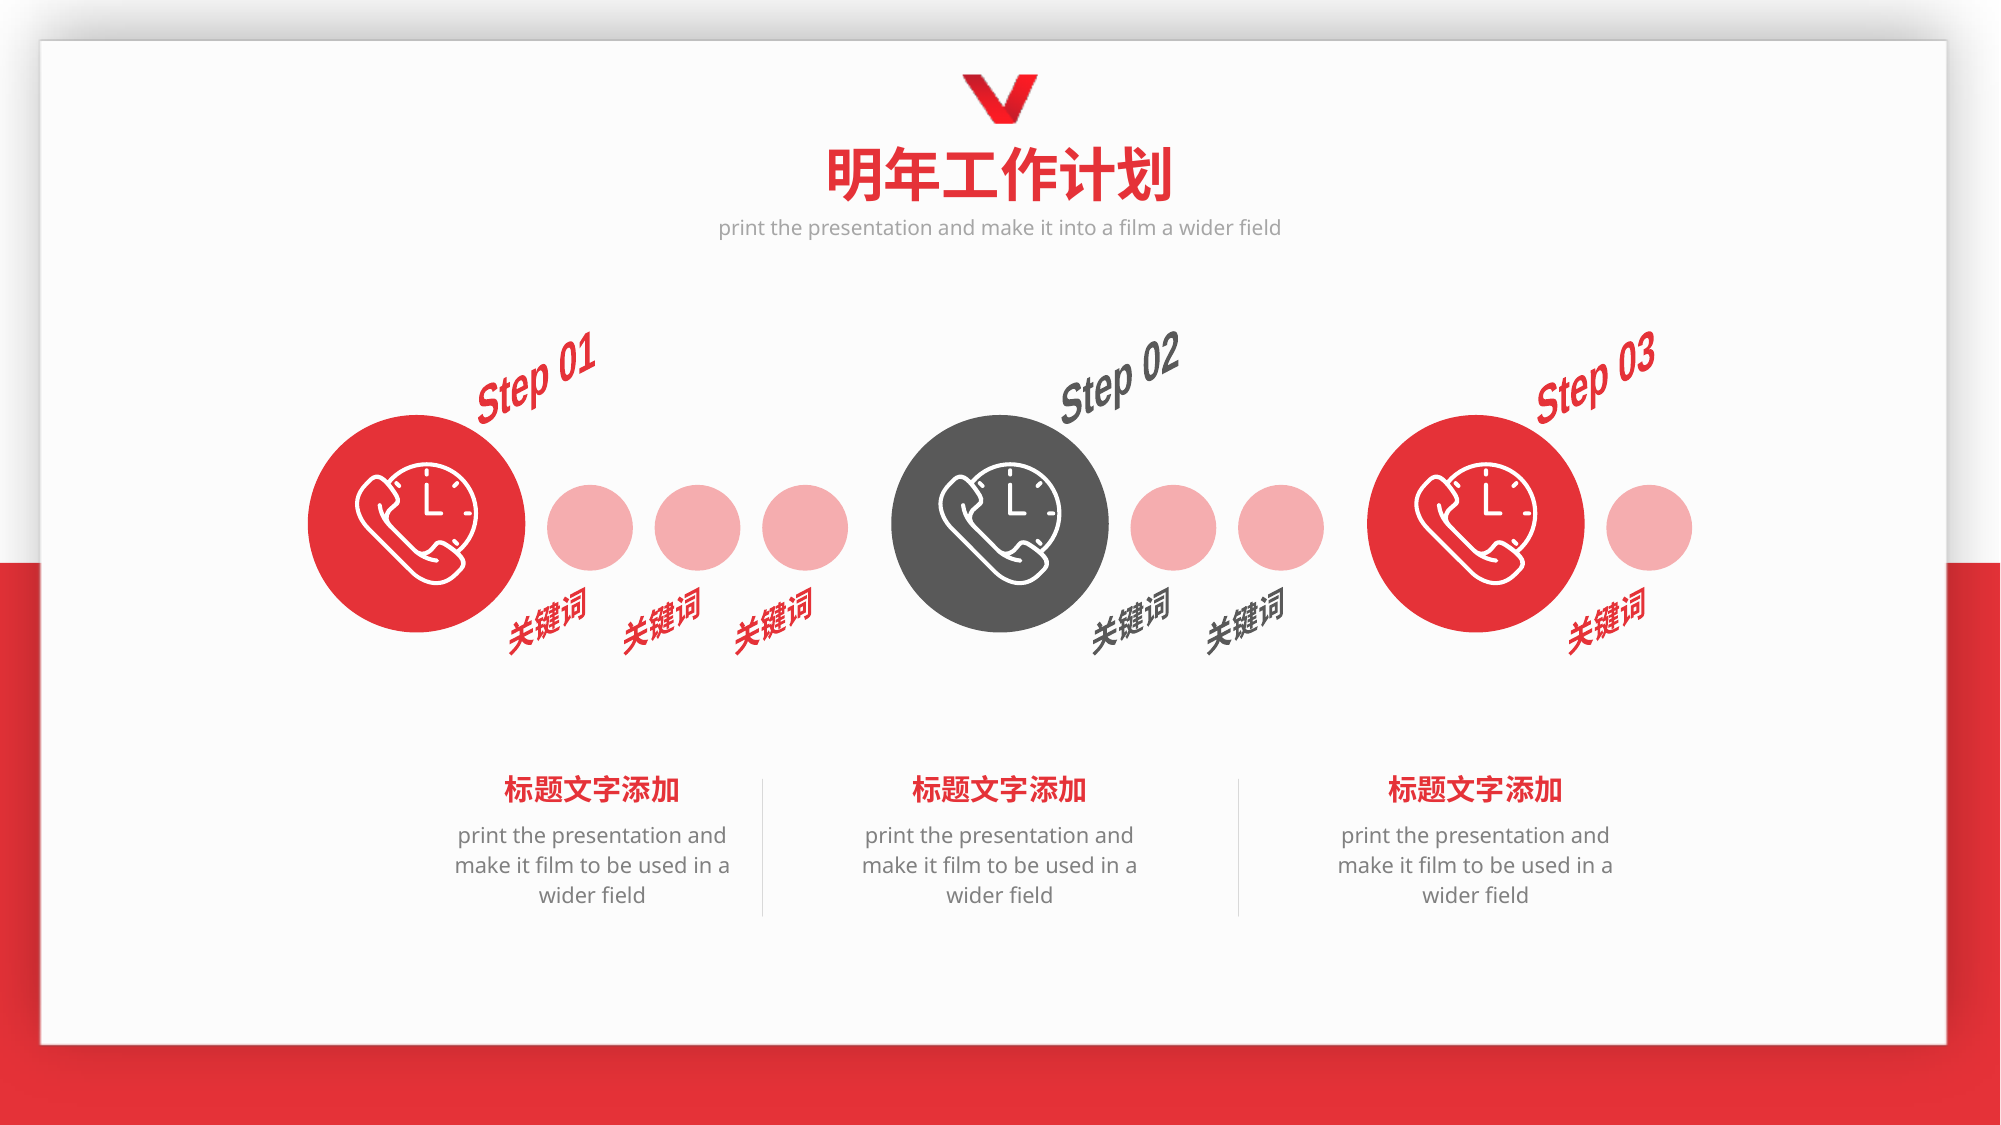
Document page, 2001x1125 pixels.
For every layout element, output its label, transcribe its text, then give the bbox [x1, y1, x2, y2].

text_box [1319, 763, 1633, 917]
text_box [843, 763, 1157, 917]
text_box print the presentation and make it into a film a wider field [675, 207, 1325, 248]
picture [1, 0, 1999, 1122]
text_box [436, 763, 750, 917]
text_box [307, 327, 1693, 917]
text_box 明年工作计划 [810, 130, 1190, 207]
